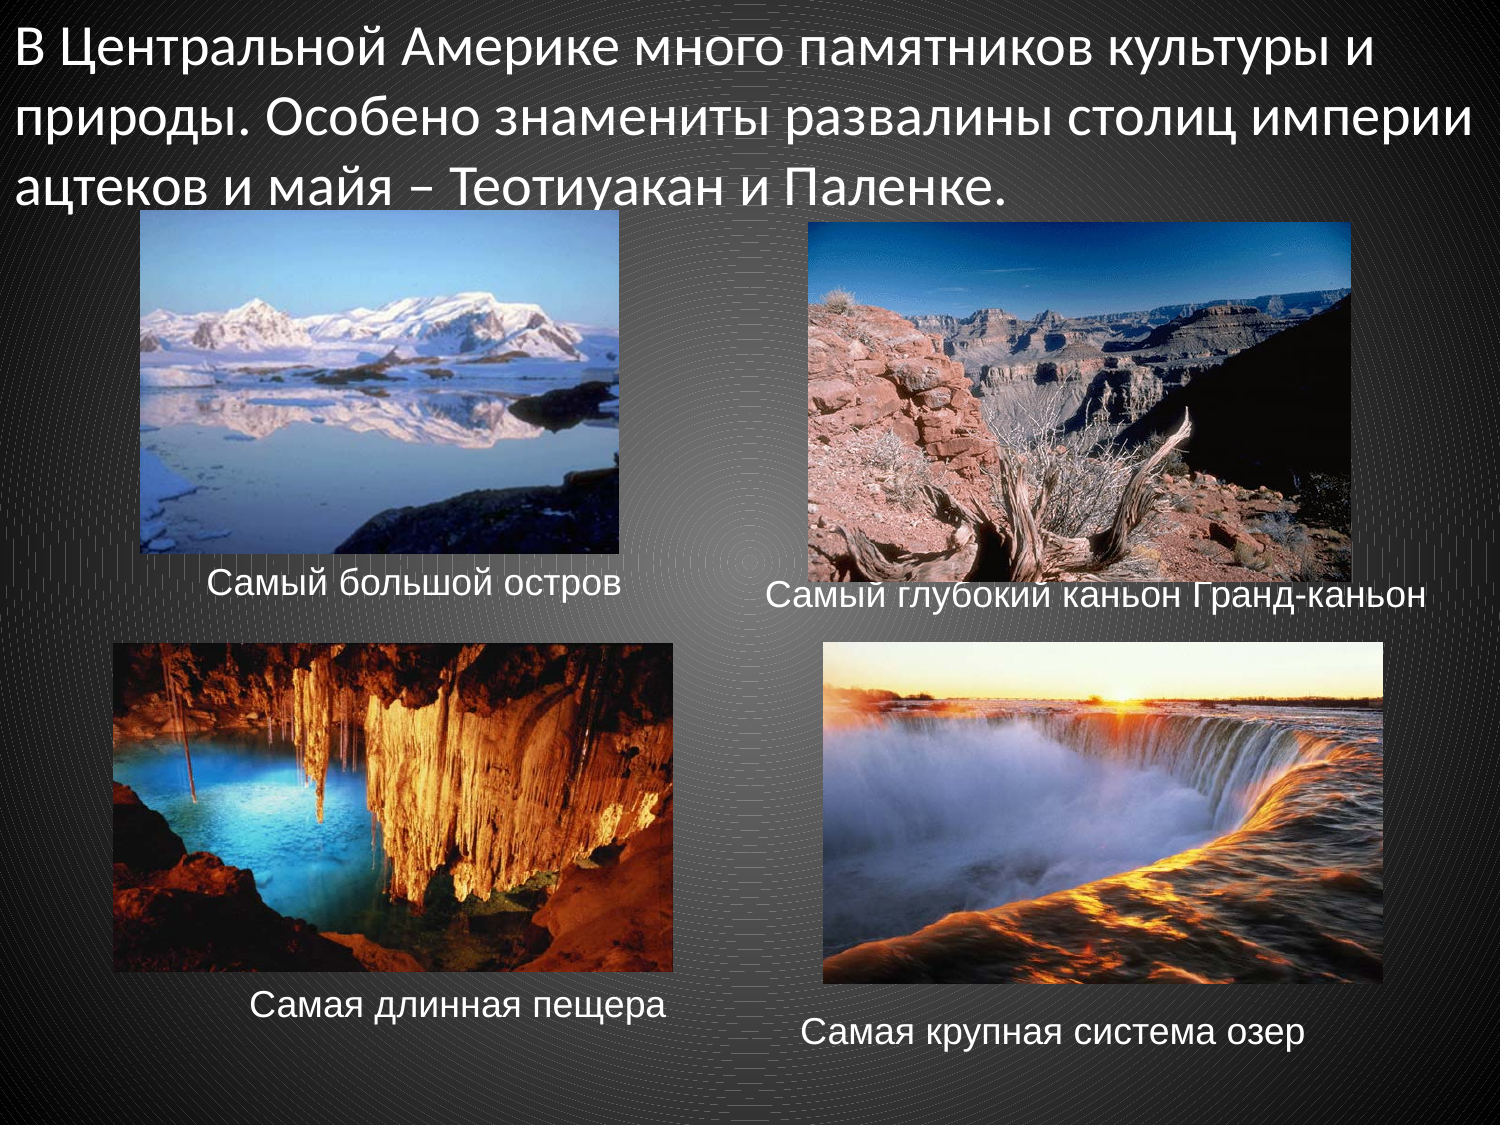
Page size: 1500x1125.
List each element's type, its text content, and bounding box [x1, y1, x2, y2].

picture [113, 643, 673, 973]
text_box Самый глубокий каньон Гранд-каньон [749, 562, 1471, 623]
text_box Самая крупная система озер [785, 999, 1473, 1060]
text_box Самый большой остров [191, 550, 638, 611]
text_box В Центральной Америке много памятников культуры и природы. Особено знамениты развалины столиц империи ацтеков и майя – Теотиуакан и Паленке. [0, 0, 1498, 128]
text_box Самая длинная пещера [234, 972, 682, 1033]
picture [808, 222, 1351, 582]
picture [823, 642, 1383, 985]
picture [140, 210, 619, 554]
